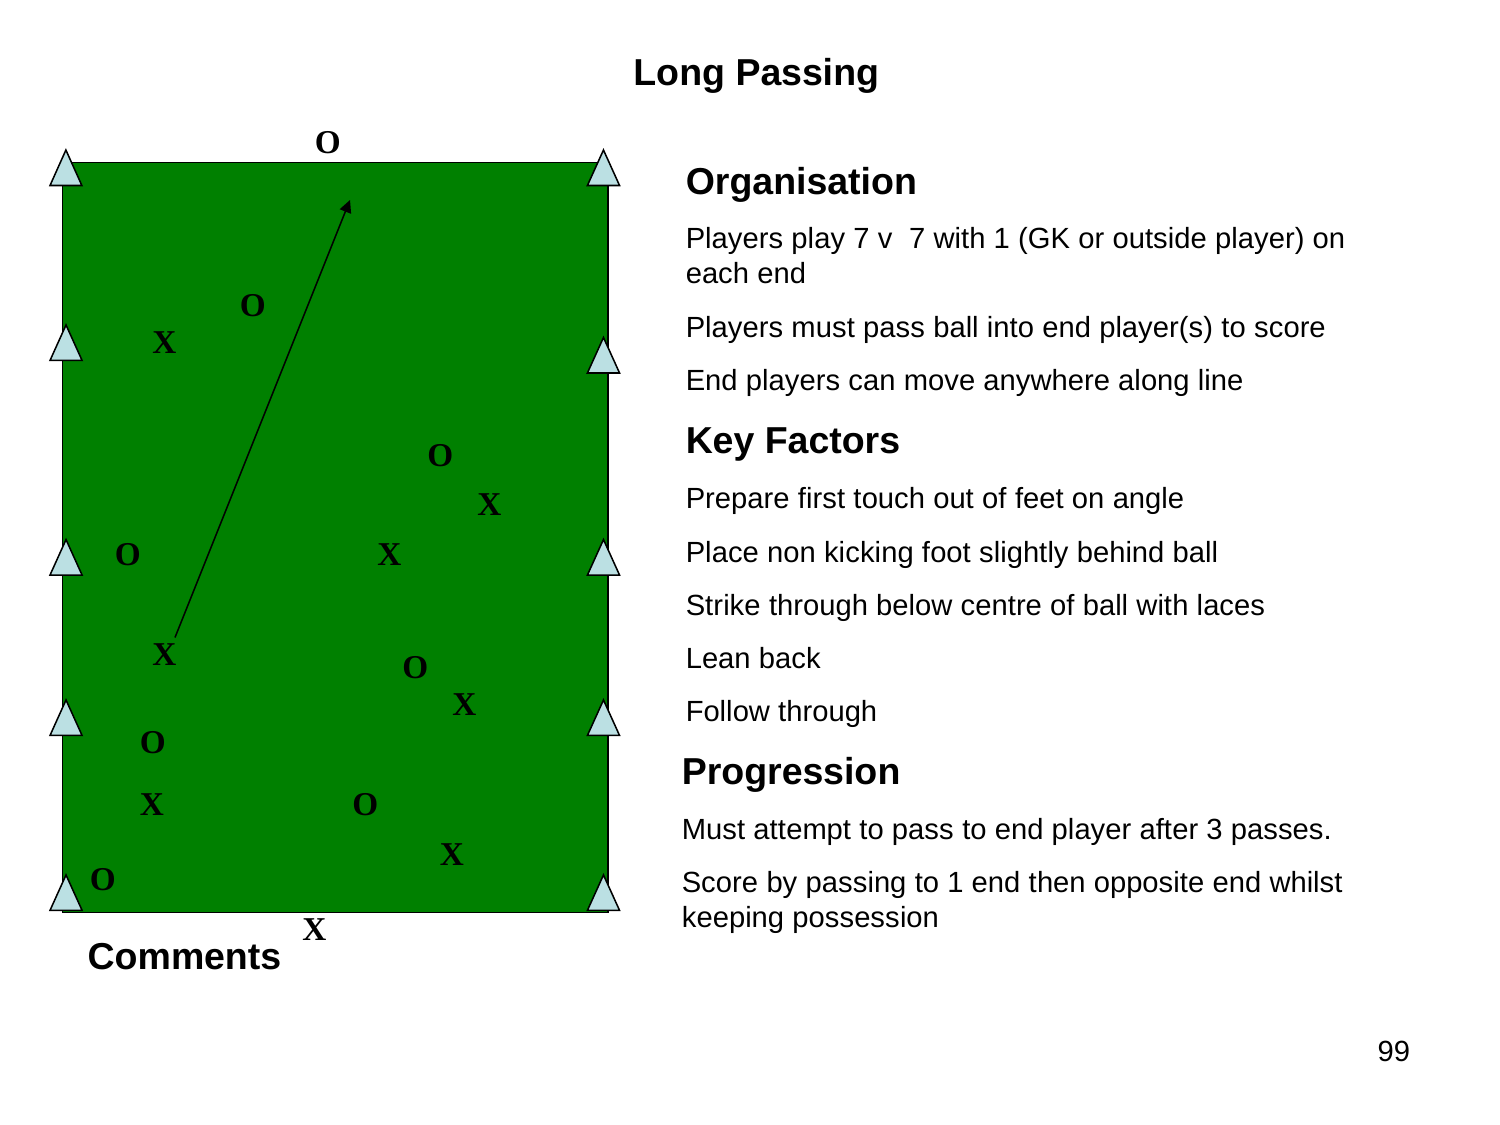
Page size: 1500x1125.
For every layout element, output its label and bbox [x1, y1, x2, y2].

text_box [667, 739, 1412, 942]
text_box [671, 408, 1396, 736]
text_box [671, 148, 1412, 404]
text_box [49, 112, 624, 986]
text_box [253, 0, 1270, 101]
text_box [1074, 1024, 1425, 1103]
